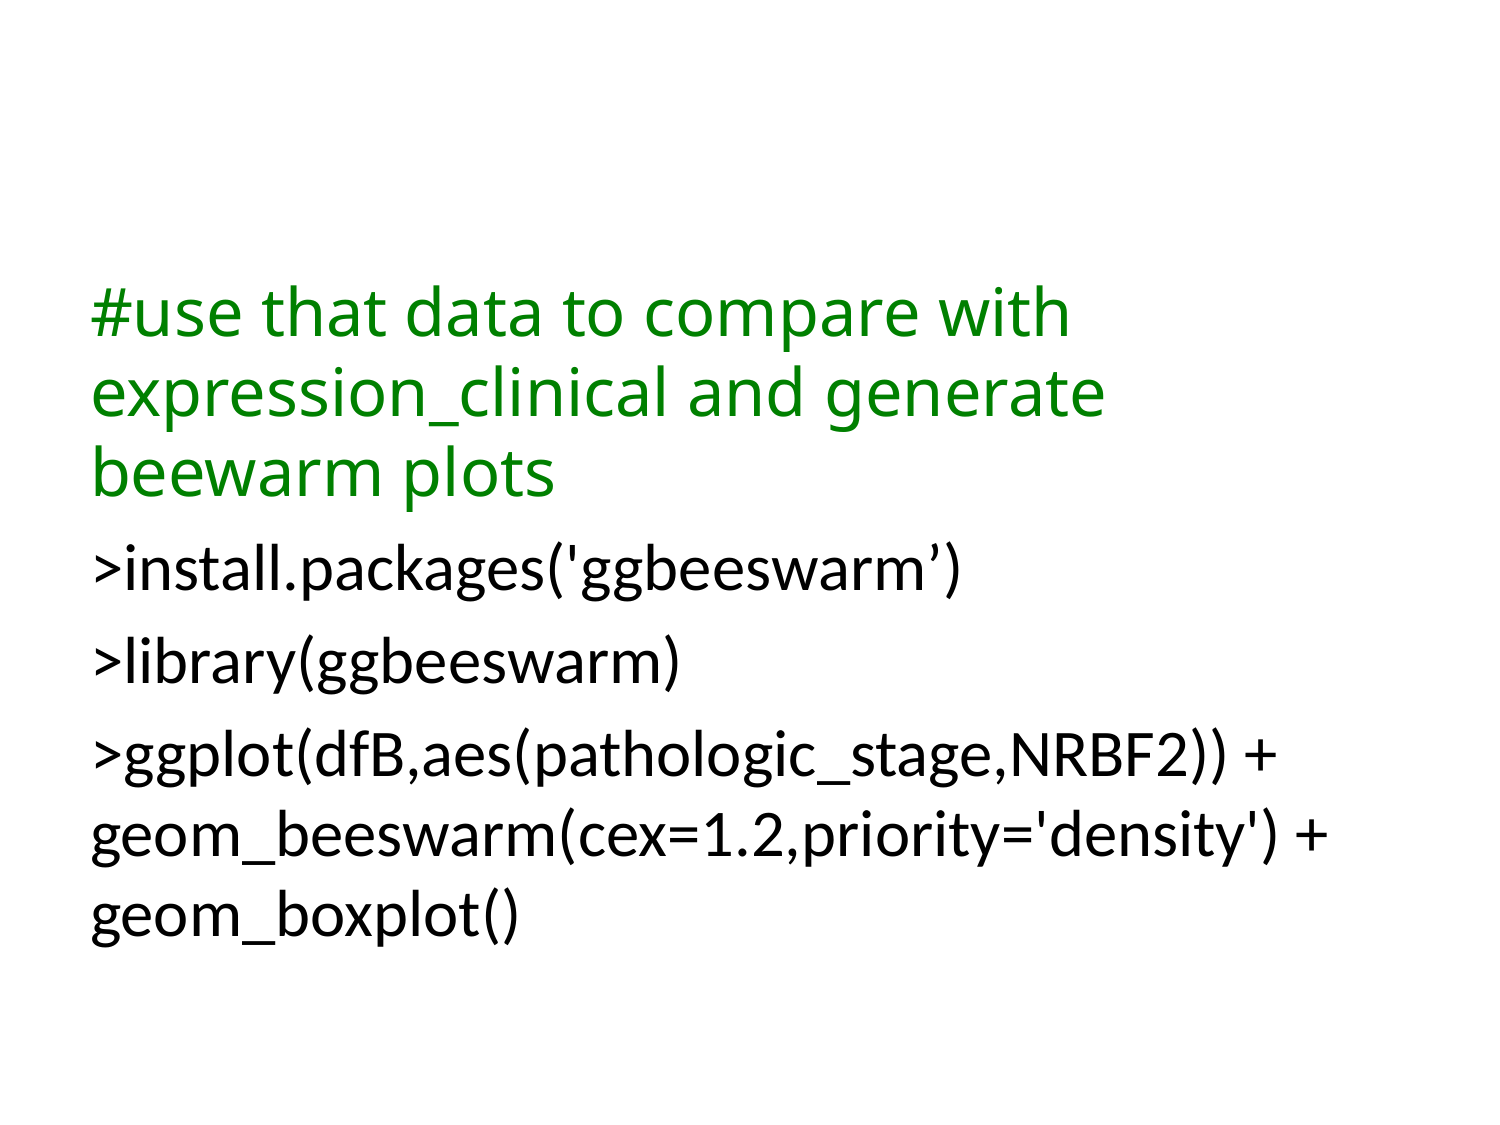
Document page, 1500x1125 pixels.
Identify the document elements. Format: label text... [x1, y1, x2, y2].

list #use that data to compare with expression_clinical and generate beewarm plots >install.packages('ggbeeswarm’) >library(ggbeeswarm) >ggplot(dfB,aes(pathologic_stage,NRBF2)) + geom_beeswarm(cex=1.2,priority='density') + geom_boxplot() [75, 262, 1425, 1005]
